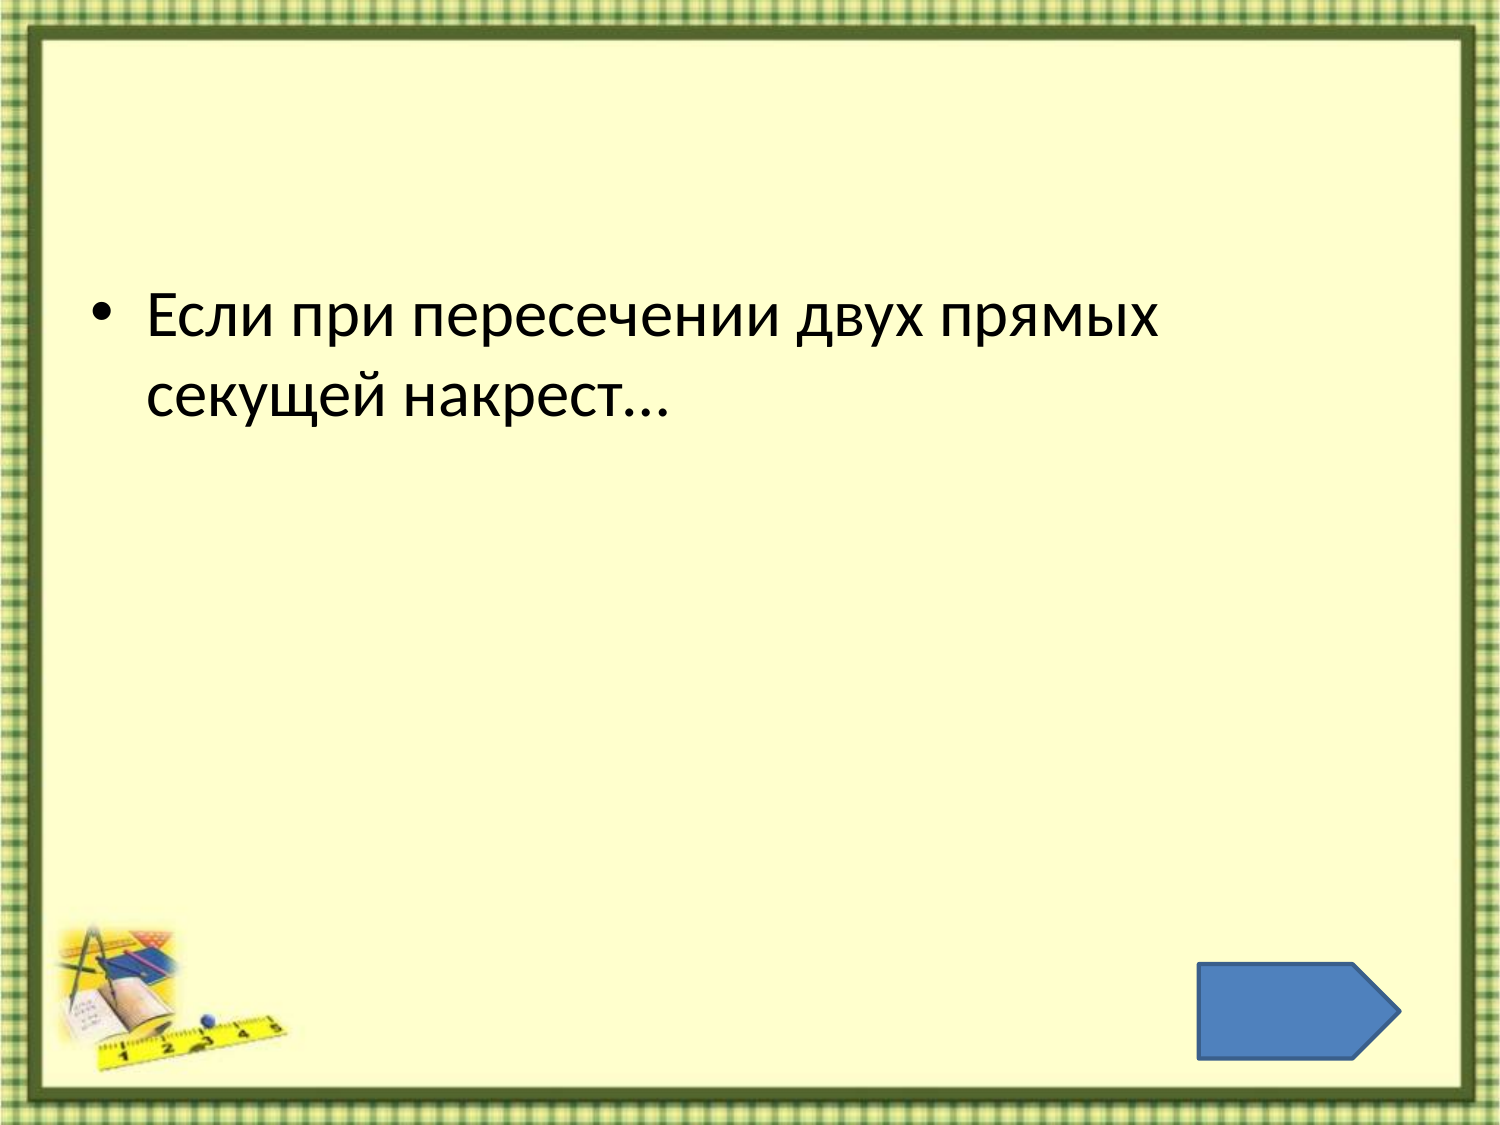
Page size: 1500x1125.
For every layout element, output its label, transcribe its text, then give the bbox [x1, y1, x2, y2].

picture [0, 0, 1500, 1125]
text_box [1196, 961, 1402, 1061]
list Если при пересечении двух прямых секущей накрест… [75, 262, 1425, 1005]
